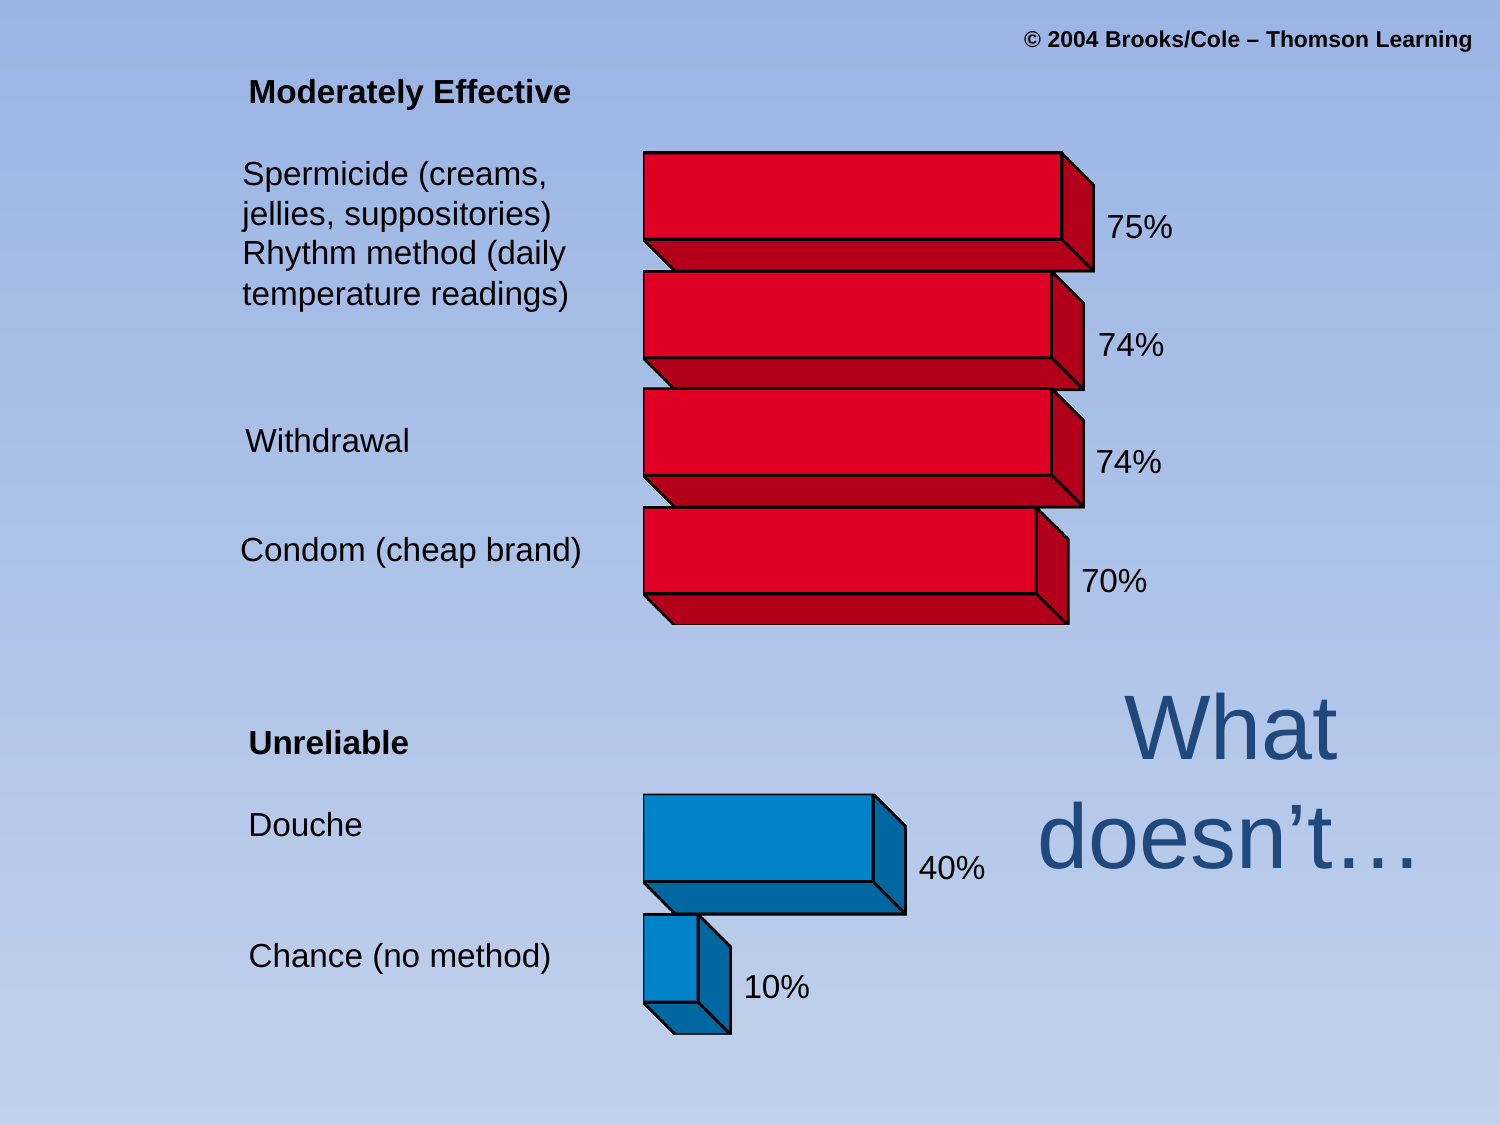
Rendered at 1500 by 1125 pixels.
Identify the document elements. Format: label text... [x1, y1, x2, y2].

text_box Unreliable [233, 713, 425, 769]
text_box © 2004 Brooks/Cole – Thomson Learning [1009, 16, 1488, 60]
text_box Douche [233, 795, 379, 851]
text_box 74% [1099, 316, 1180, 371]
text_box Chance (no method) [233, 926, 568, 982]
text_box Withdrawal [230, 411, 426, 467]
text_box Moderately Effective [233, 62, 588, 118]
text_box Condom (cheap brand) [225, 520, 598, 576]
text_box Spermicide (creams, jellies, suppositories) Rhythm method (daily temperature readings) [227, 144, 625, 320]
text_box 40% [911, 838, 1001, 894]
picture [641, 150, 1095, 628]
picture [641, 792, 907, 1037]
text_box 70% [1099, 551, 1163, 607]
text_box 74% [1099, 432, 1178, 488]
text_box 75% [1099, 197, 1188, 253]
text_box What doesn’t… [962, 549, 1500, 1005]
